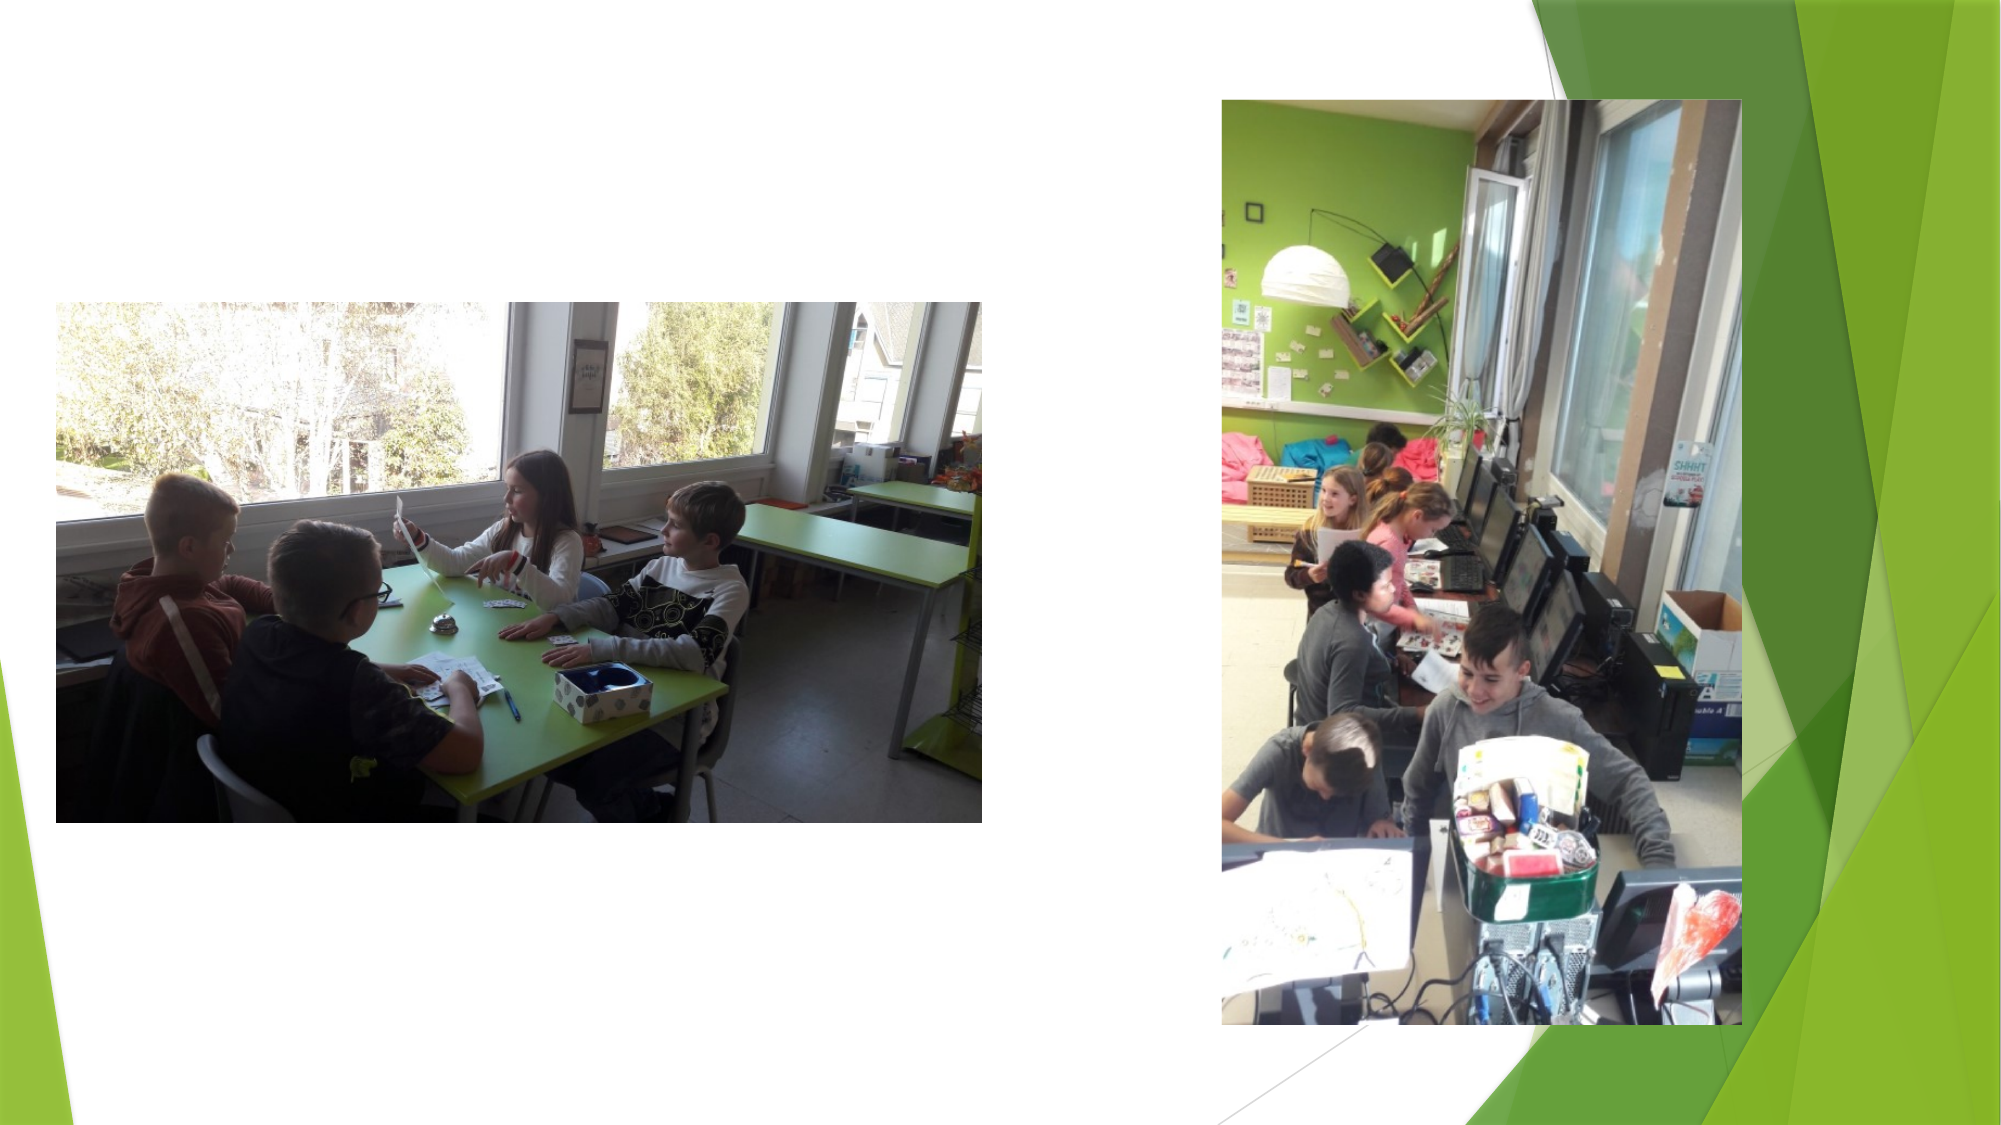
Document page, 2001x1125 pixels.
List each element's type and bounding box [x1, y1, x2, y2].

picture [55, 301, 982, 824]
picture [1018, 101, 1945, 1025]
